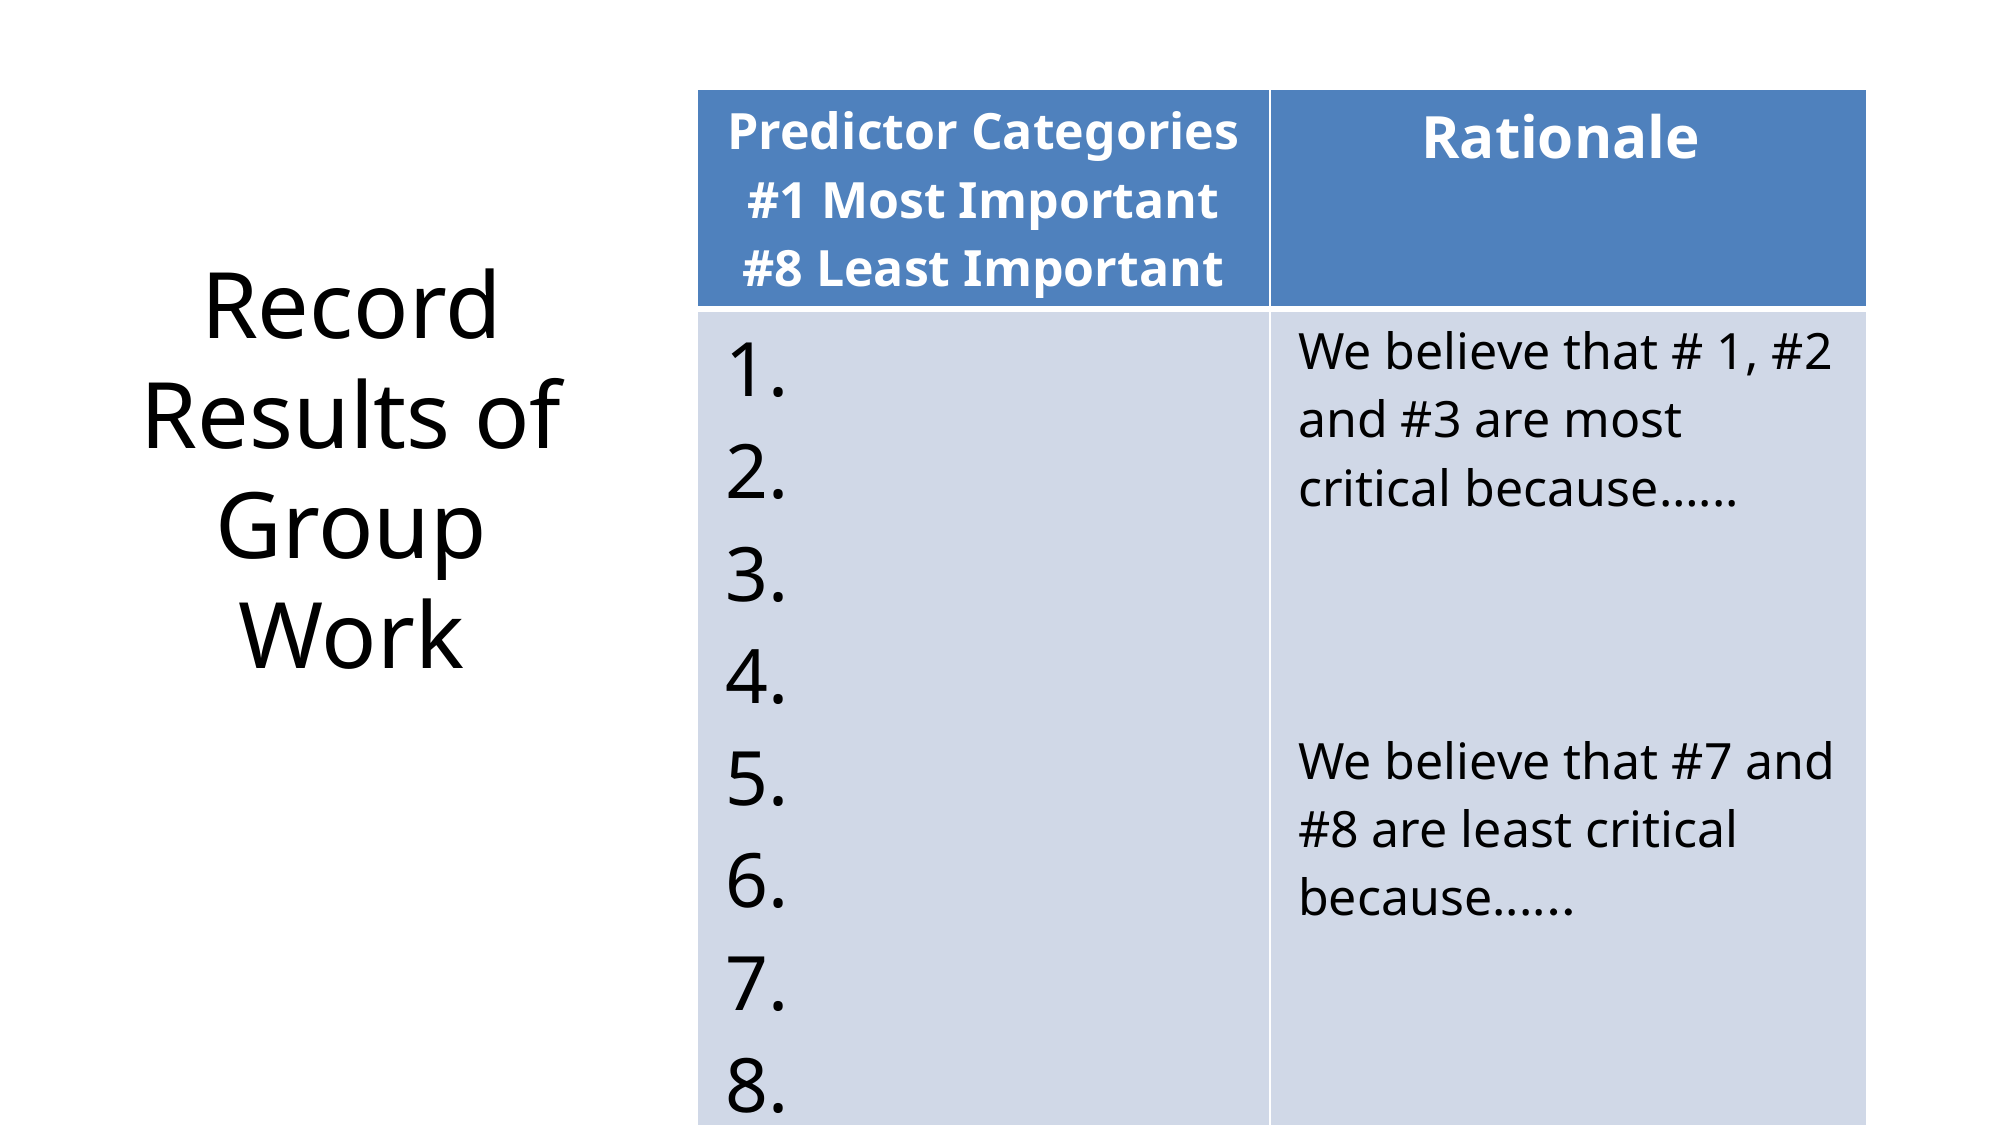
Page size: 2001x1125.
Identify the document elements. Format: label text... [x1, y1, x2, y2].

table_cell We believe that # 1, #2 and #3 are most critical because…... We believe that #7 and #8 are least critical because...... [1271, 312, 1866, 1125]
table_cell 1. 2. 3. 4. 5. 6. 7. 8. [698, 312, 1269, 1125]
table_header Rationale [1271, 90, 1866, 306]
table_header Predictor Categories #1 Most Important #8 Least Important [698, 90, 1269, 306]
title Record Results of Group Work [83, 427, 620, 507]
